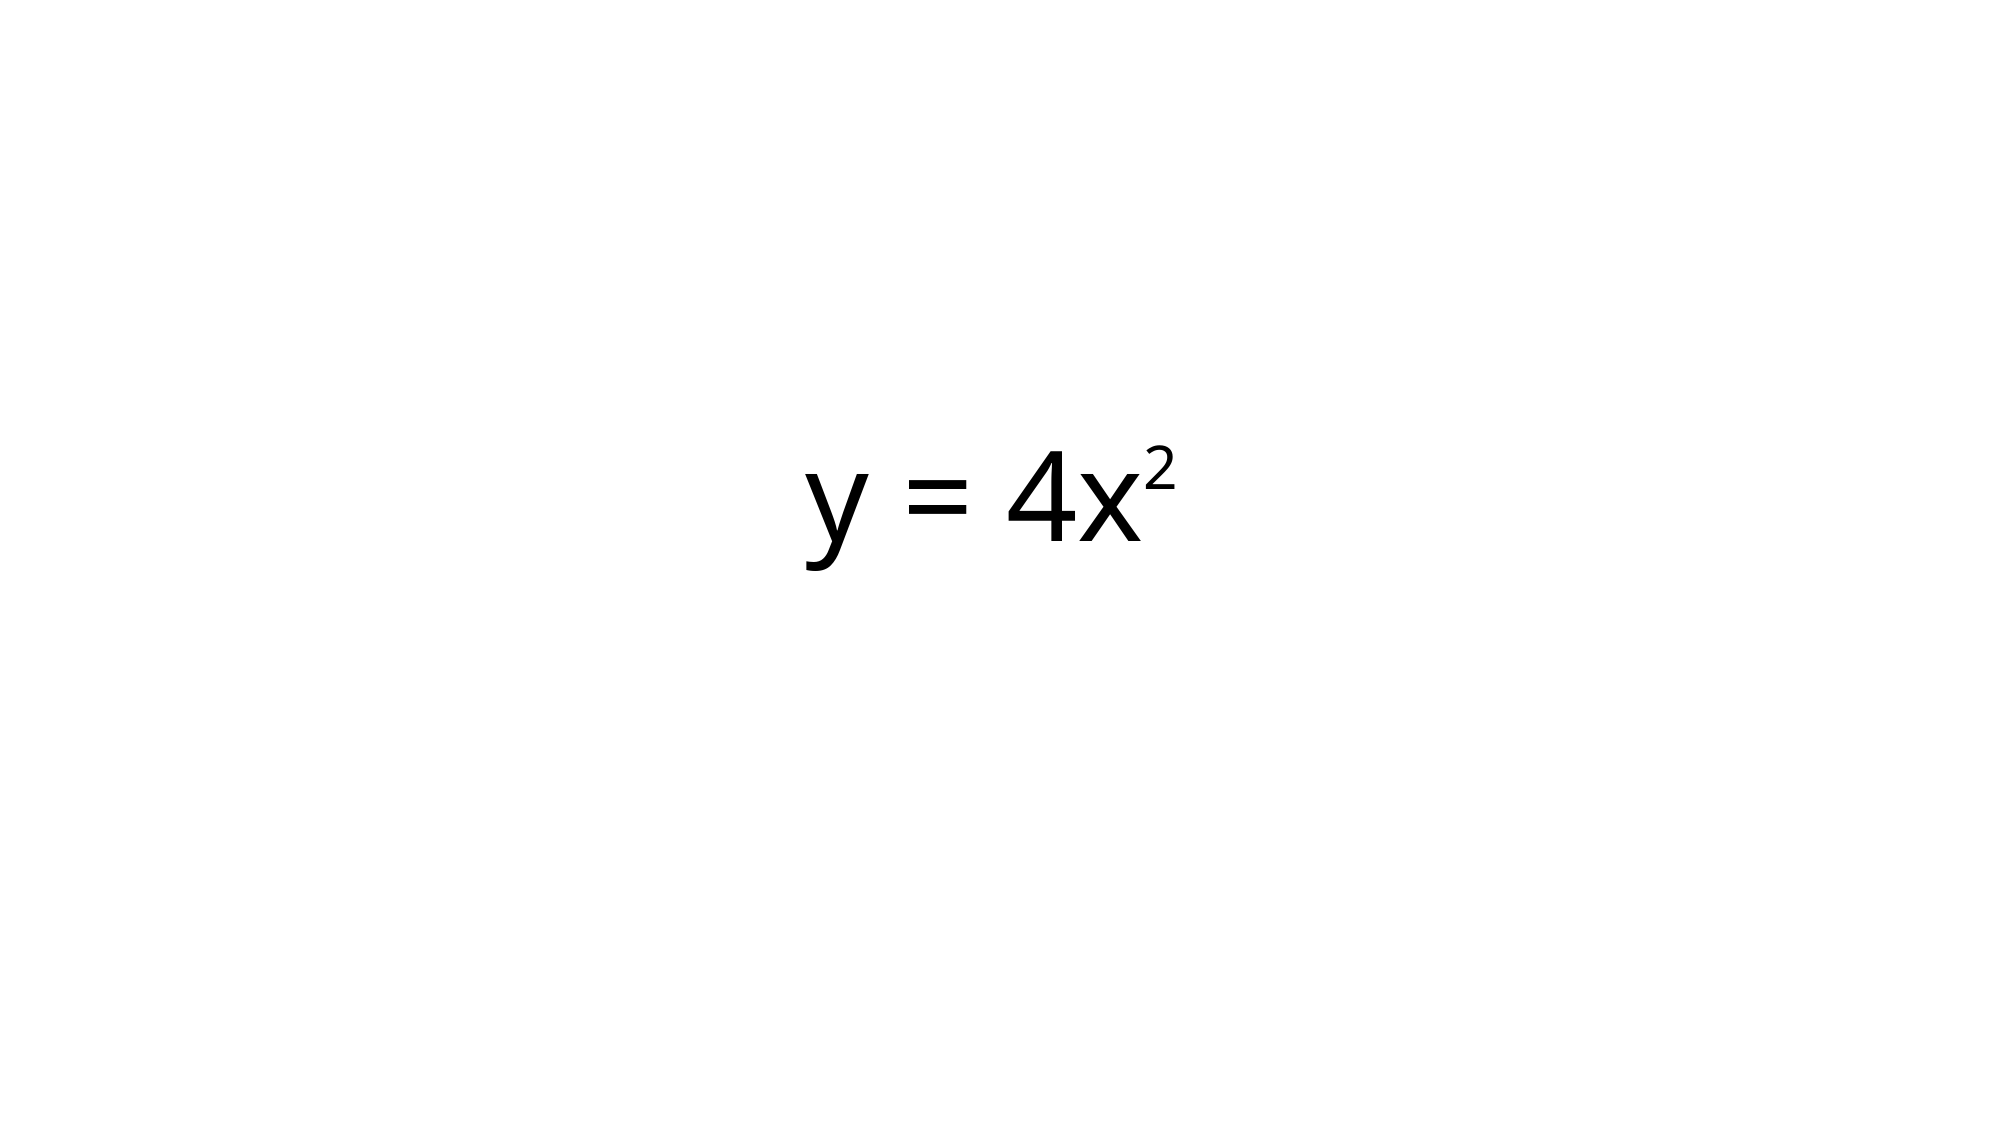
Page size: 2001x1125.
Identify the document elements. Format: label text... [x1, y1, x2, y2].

title y = 4x2 [249, 184, 1750, 576]
